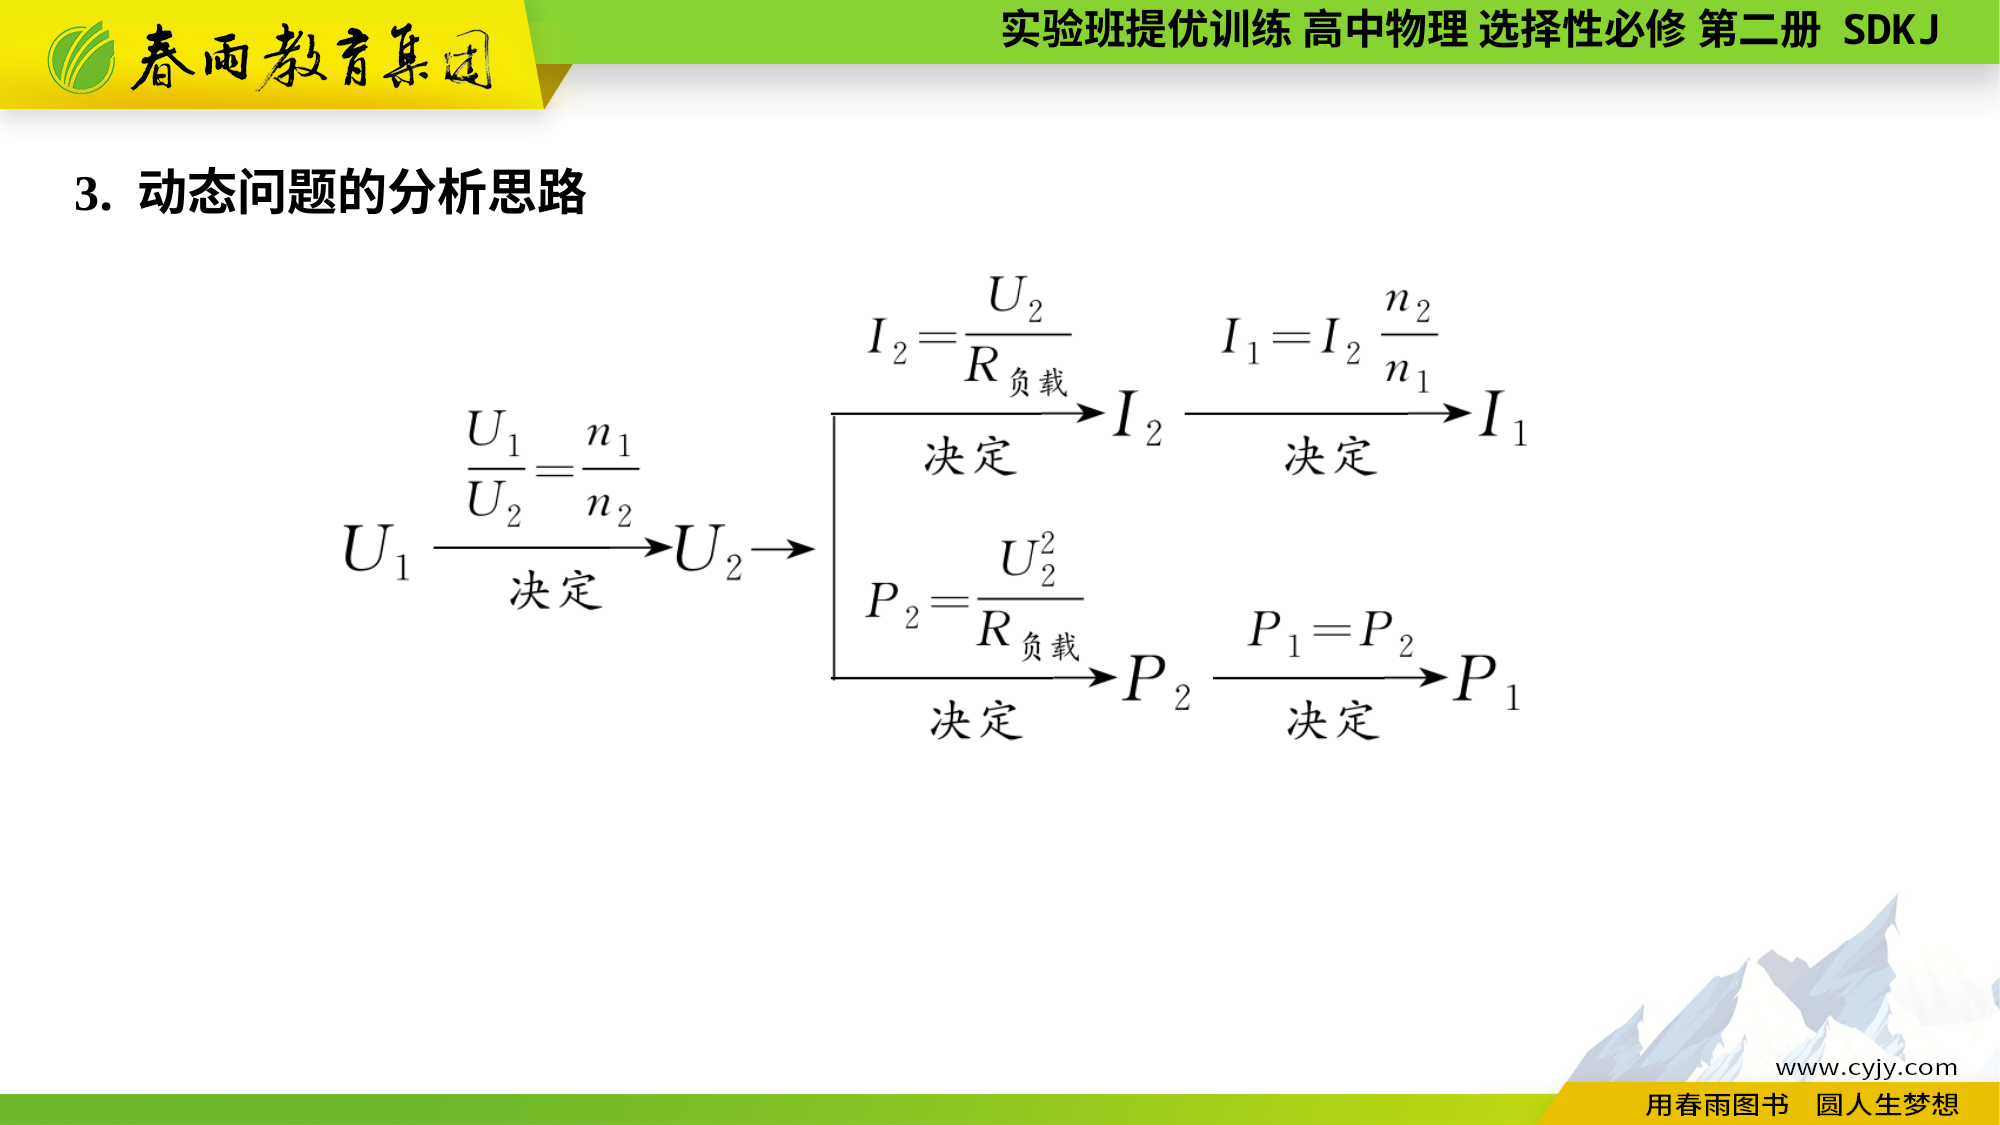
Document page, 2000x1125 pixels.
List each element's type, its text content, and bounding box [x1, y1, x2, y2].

list 3. 动态问题的分析思路 [59, 122, 1944, 217]
picture [0, 0, 2000, 1125]
